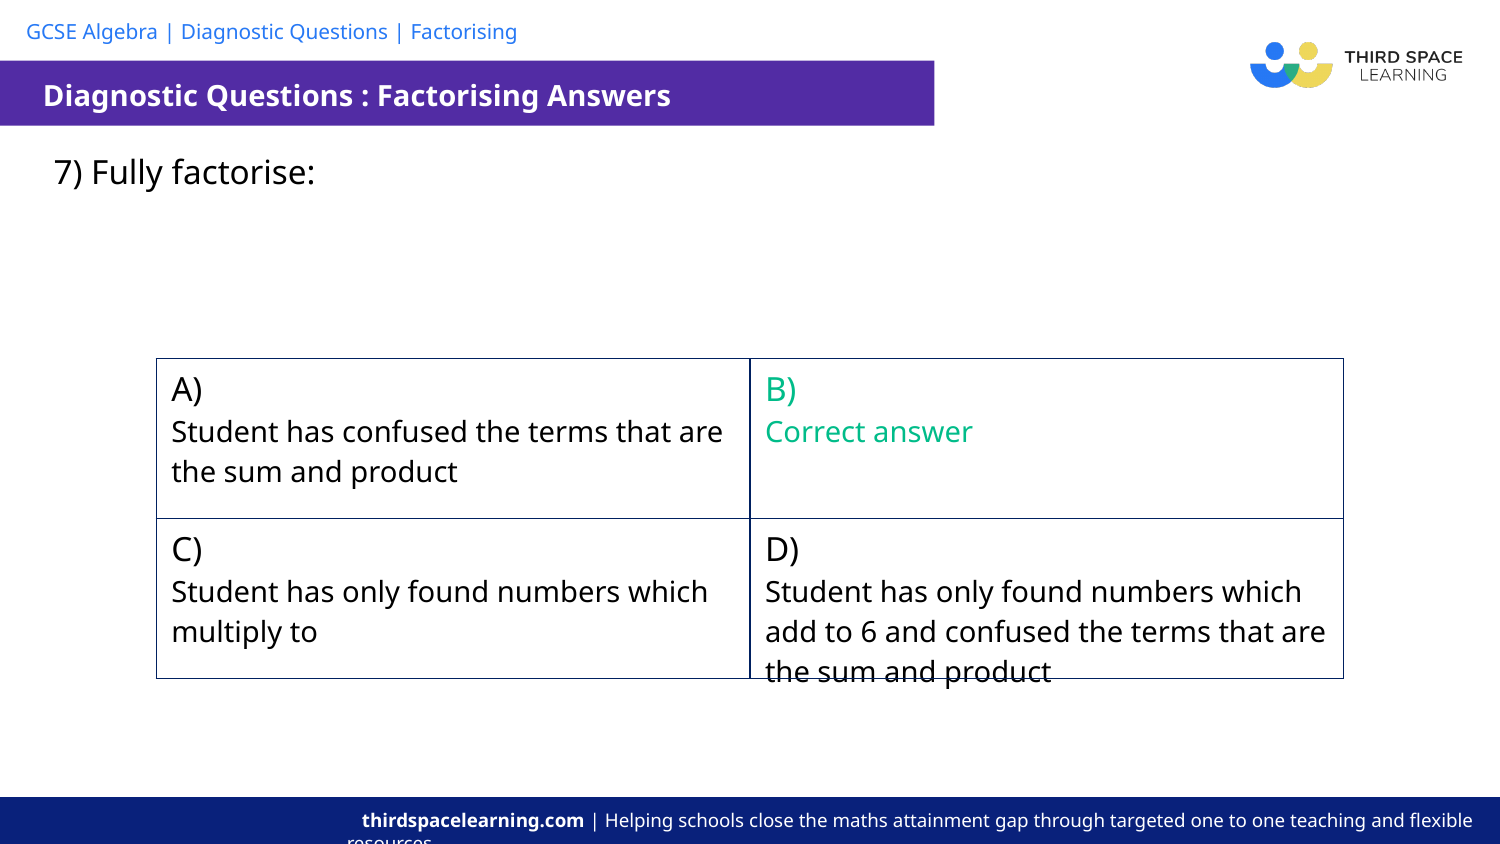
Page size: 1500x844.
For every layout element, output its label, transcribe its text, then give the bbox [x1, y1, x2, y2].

text_box Diagnostic Questions : Factorising Answers [27, 61, 849, 127]
picture [1250, 33, 1465, 99]
